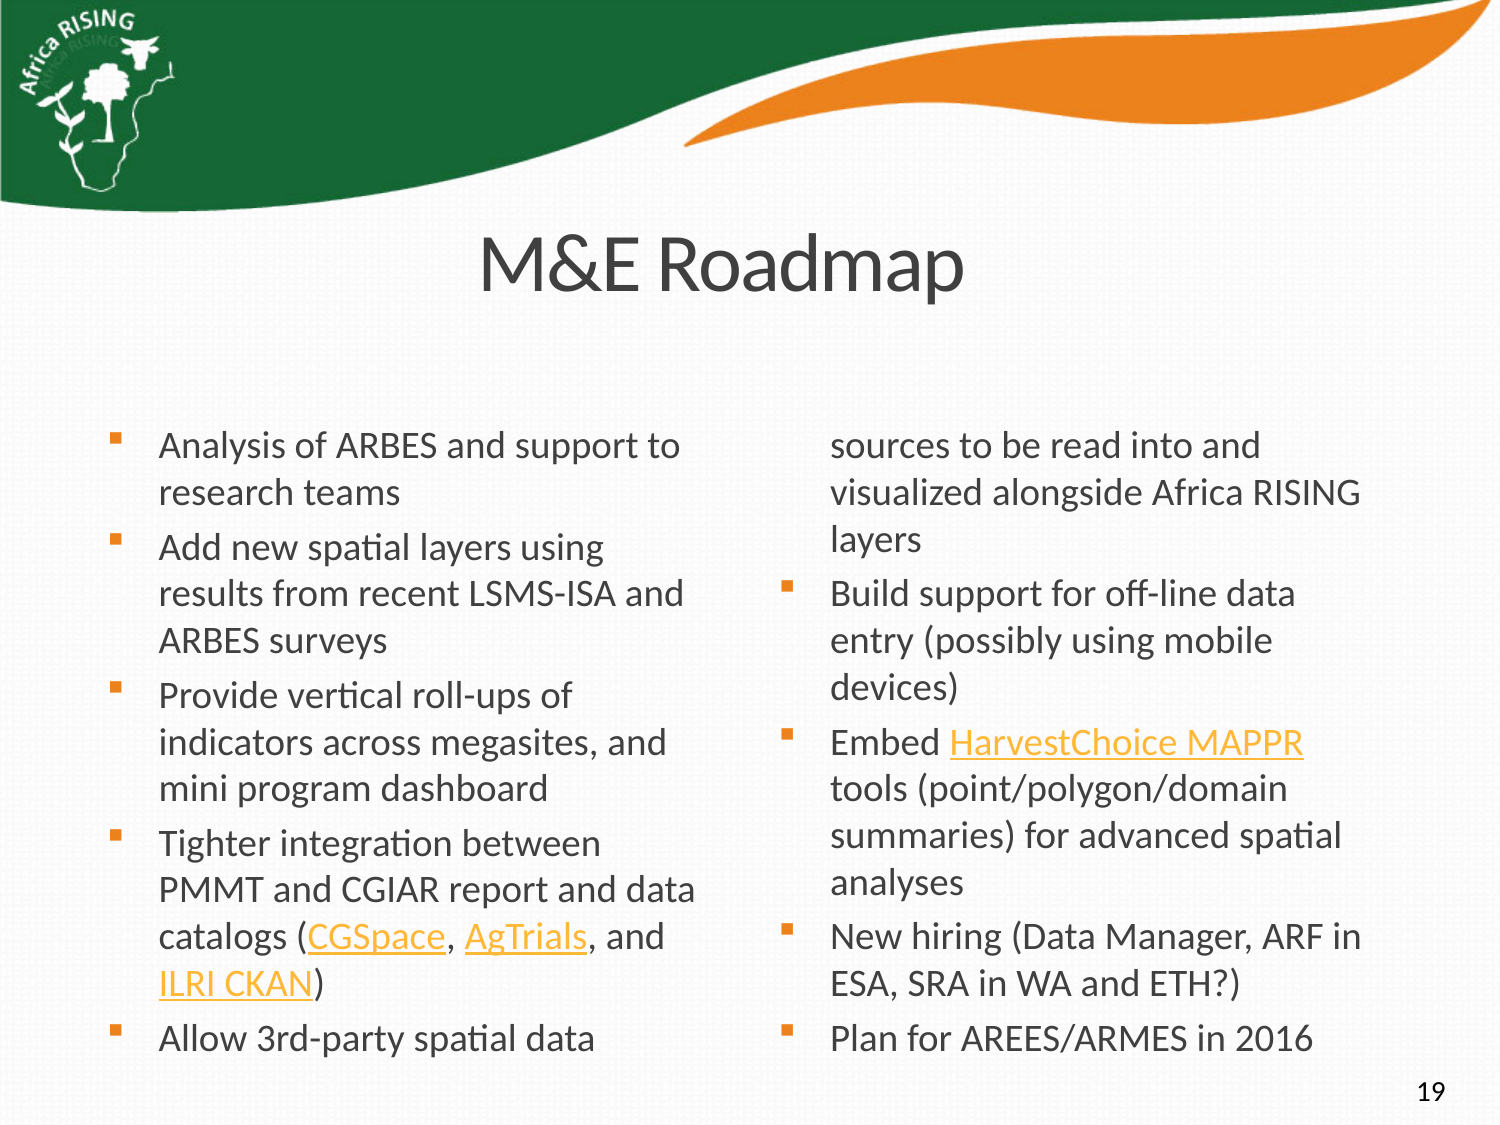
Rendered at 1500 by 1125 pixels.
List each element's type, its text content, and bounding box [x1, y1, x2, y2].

title M&E Roadmap [75, 212, 1369, 413]
slide_number 19 [1362, 1062, 1463, 1103]
list Analysis of ARBES and support to research teams Add new spatial layers using results from recent LSMS-ISA and ARBES surveys Provide vertical roll-ups of indicators across megasites, and mini program dashboard Tighter integration between PMMT and CGIAR report and data catalogs (CGSpace, AgTrials, and ILRI CKAN) Allow 3rd-party spatial data sources to be read into and visualized alongside Africa RISING layers Build support for off-line data entry (possibly using mobile devices) Embed HarvestChoice MAPPR tools (point/polygon/domain summaries) for advanced spatial analyses New hiring (Data Manager, ARF in ESA, SRA in WA and ETH?) Plan for AREES/ARMES in 2016 [75, 412, 1388, 1075]
picture [0, 0, 1500, 213]
